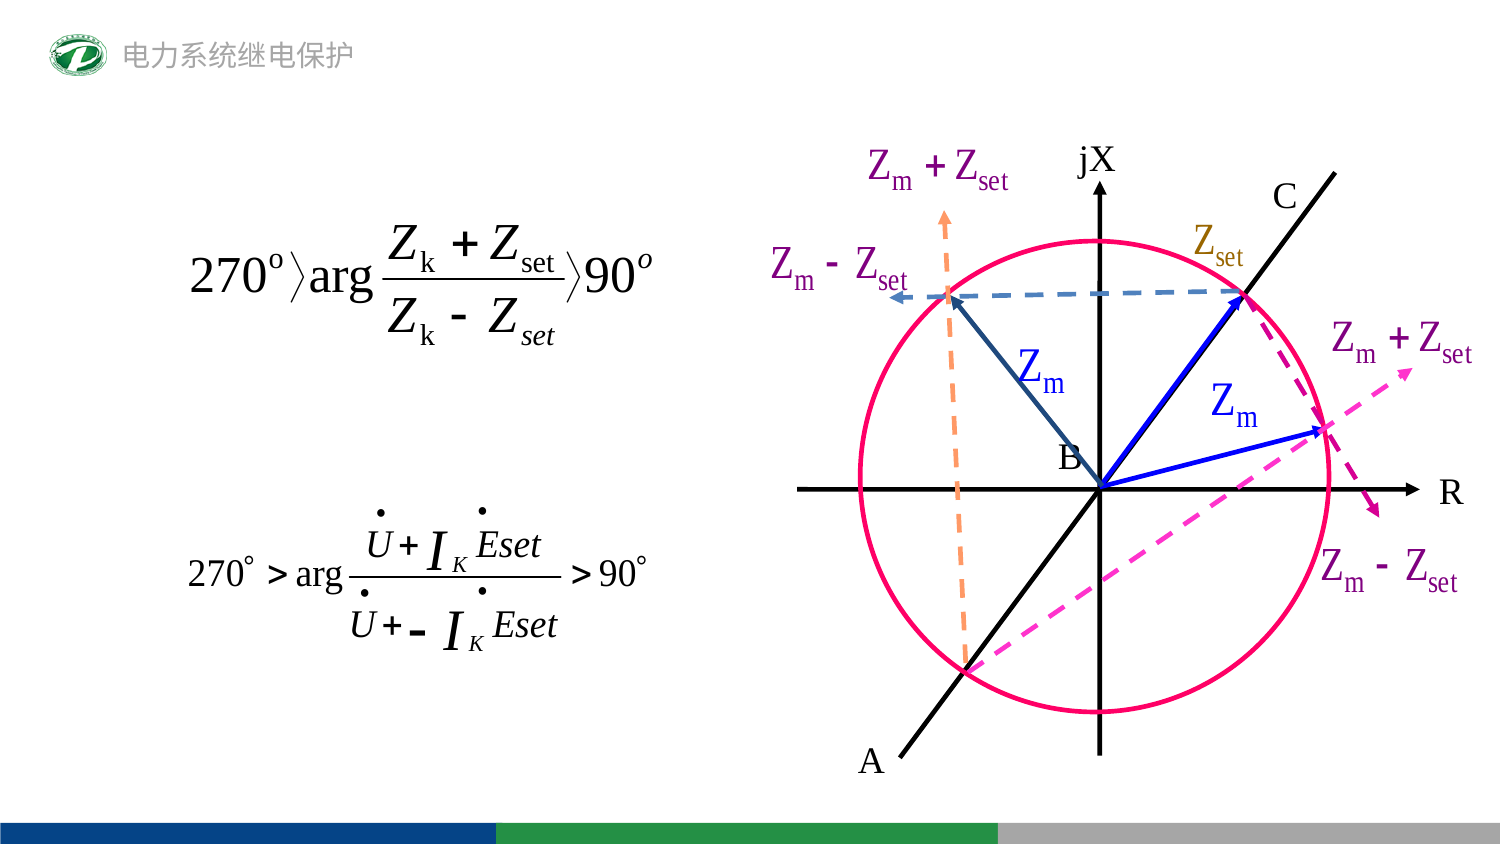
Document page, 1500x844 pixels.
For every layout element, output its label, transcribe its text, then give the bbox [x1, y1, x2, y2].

text_box [996, 821, 1500, 844]
text_box [0, 821, 494, 844]
text_box 电力系统继电保护 [122, 29, 370, 80]
text_box [494, 821, 996, 844]
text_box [761, 126, 1480, 789]
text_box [181, 209, 661, 358]
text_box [181, 494, 658, 659]
picture [41, 19, 118, 91]
